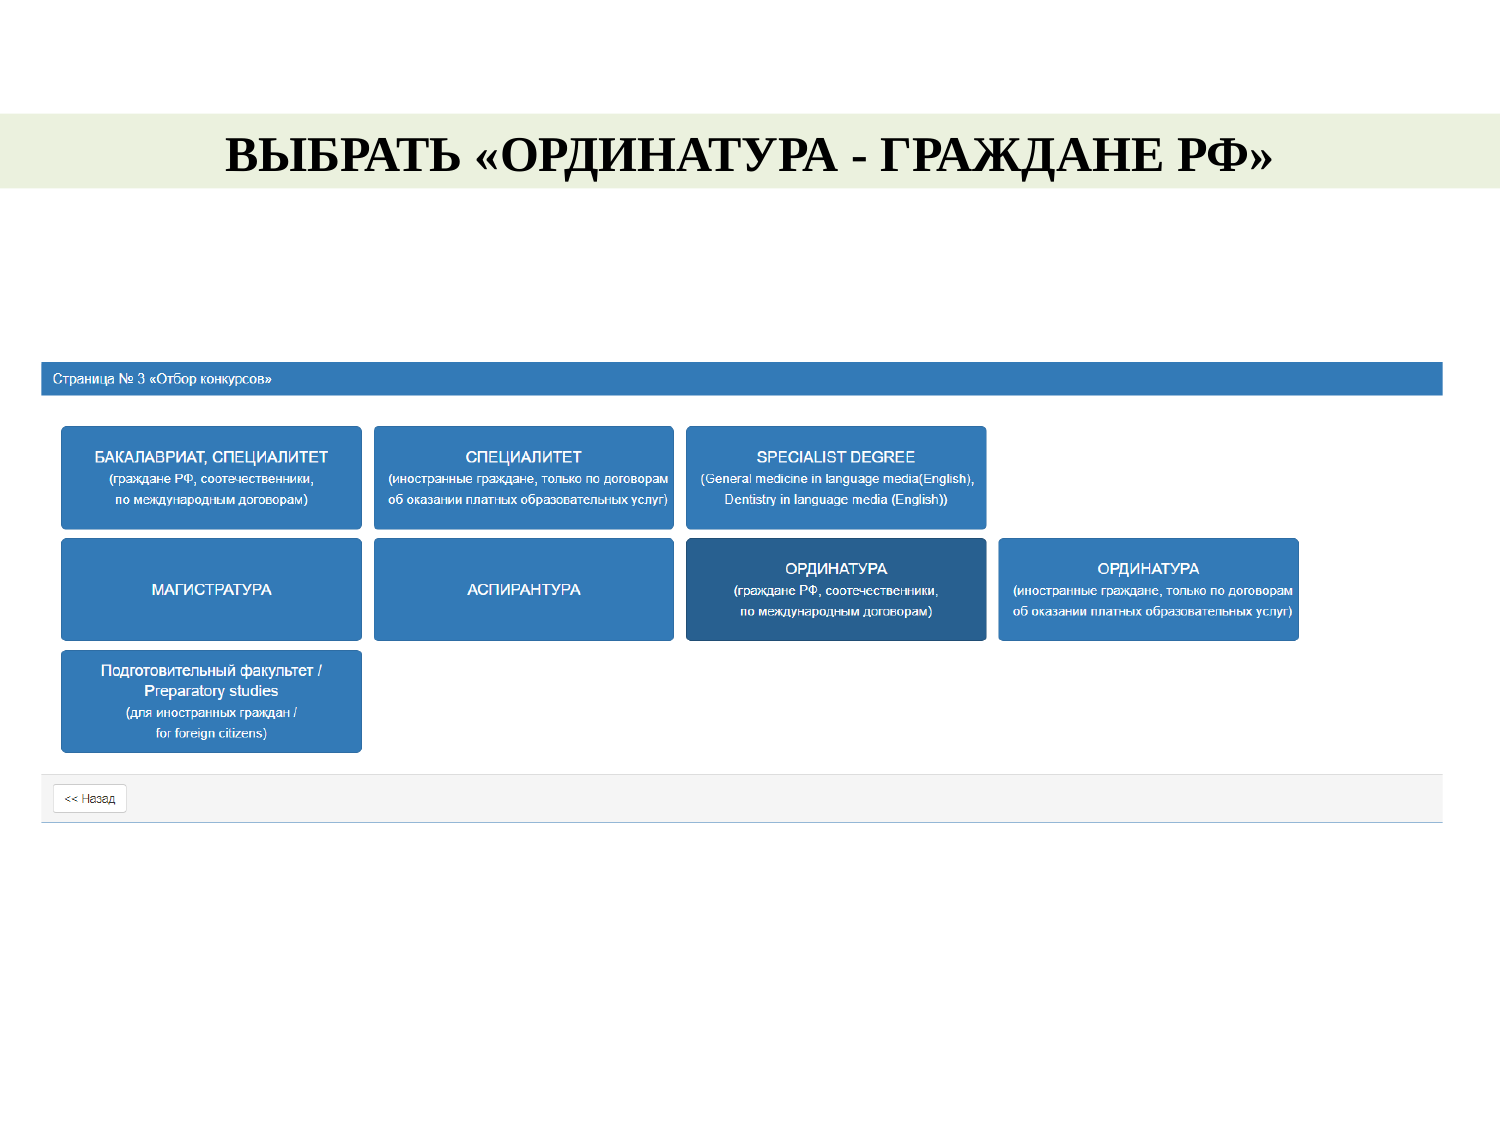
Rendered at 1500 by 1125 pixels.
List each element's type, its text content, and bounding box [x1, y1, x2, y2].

text_box ВЫБРАТЬ «ОРДИНАТУРА - ГРАЖДАНЕ РФ» [0, 113, 1500, 189]
picture [40, 361, 1443, 823]
